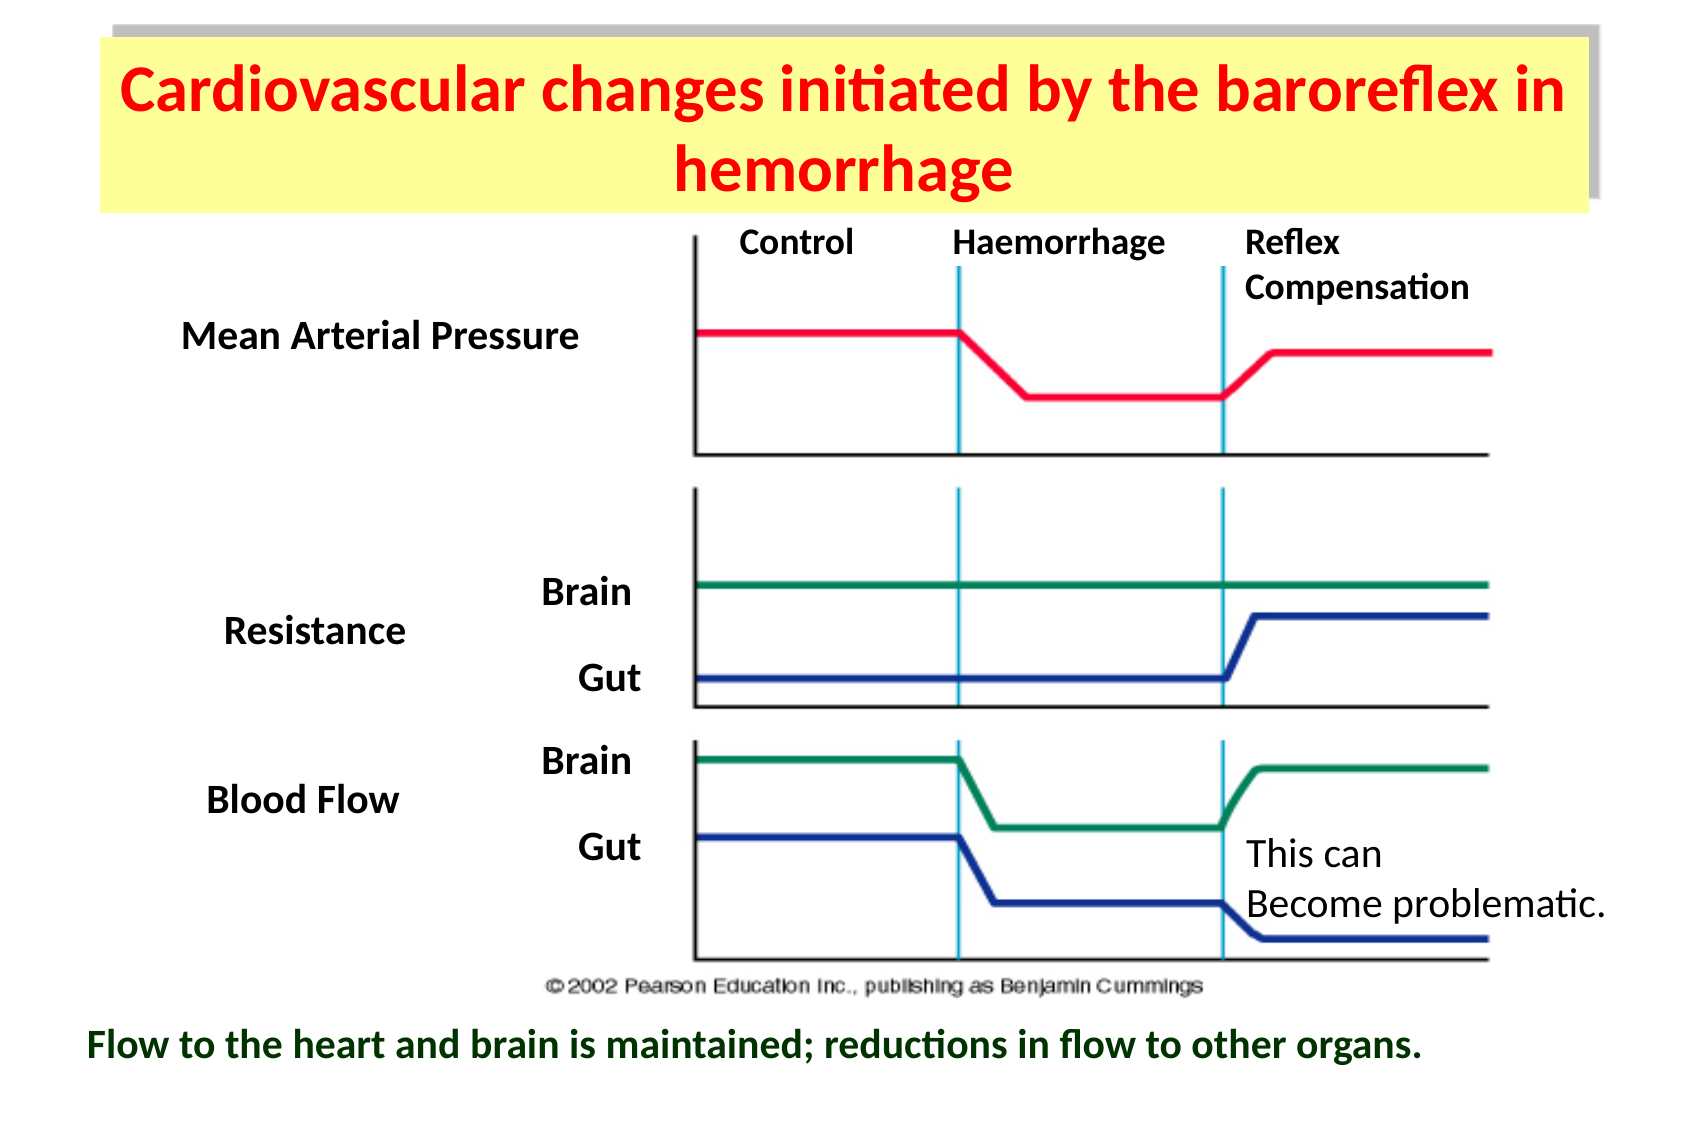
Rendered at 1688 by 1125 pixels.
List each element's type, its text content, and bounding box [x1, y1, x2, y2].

text_box This can Become problematic. [1526, 818, 1688, 934]
text_box Flow to the heart and brain is maintained; reductions in flow to other organs. [72, 1009, 1628, 1075]
text_box Cardiovascular changes initiated by the baroreflex in hemorrhage [100, 37, 1588, 213]
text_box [163, 147, 1522, 1010]
